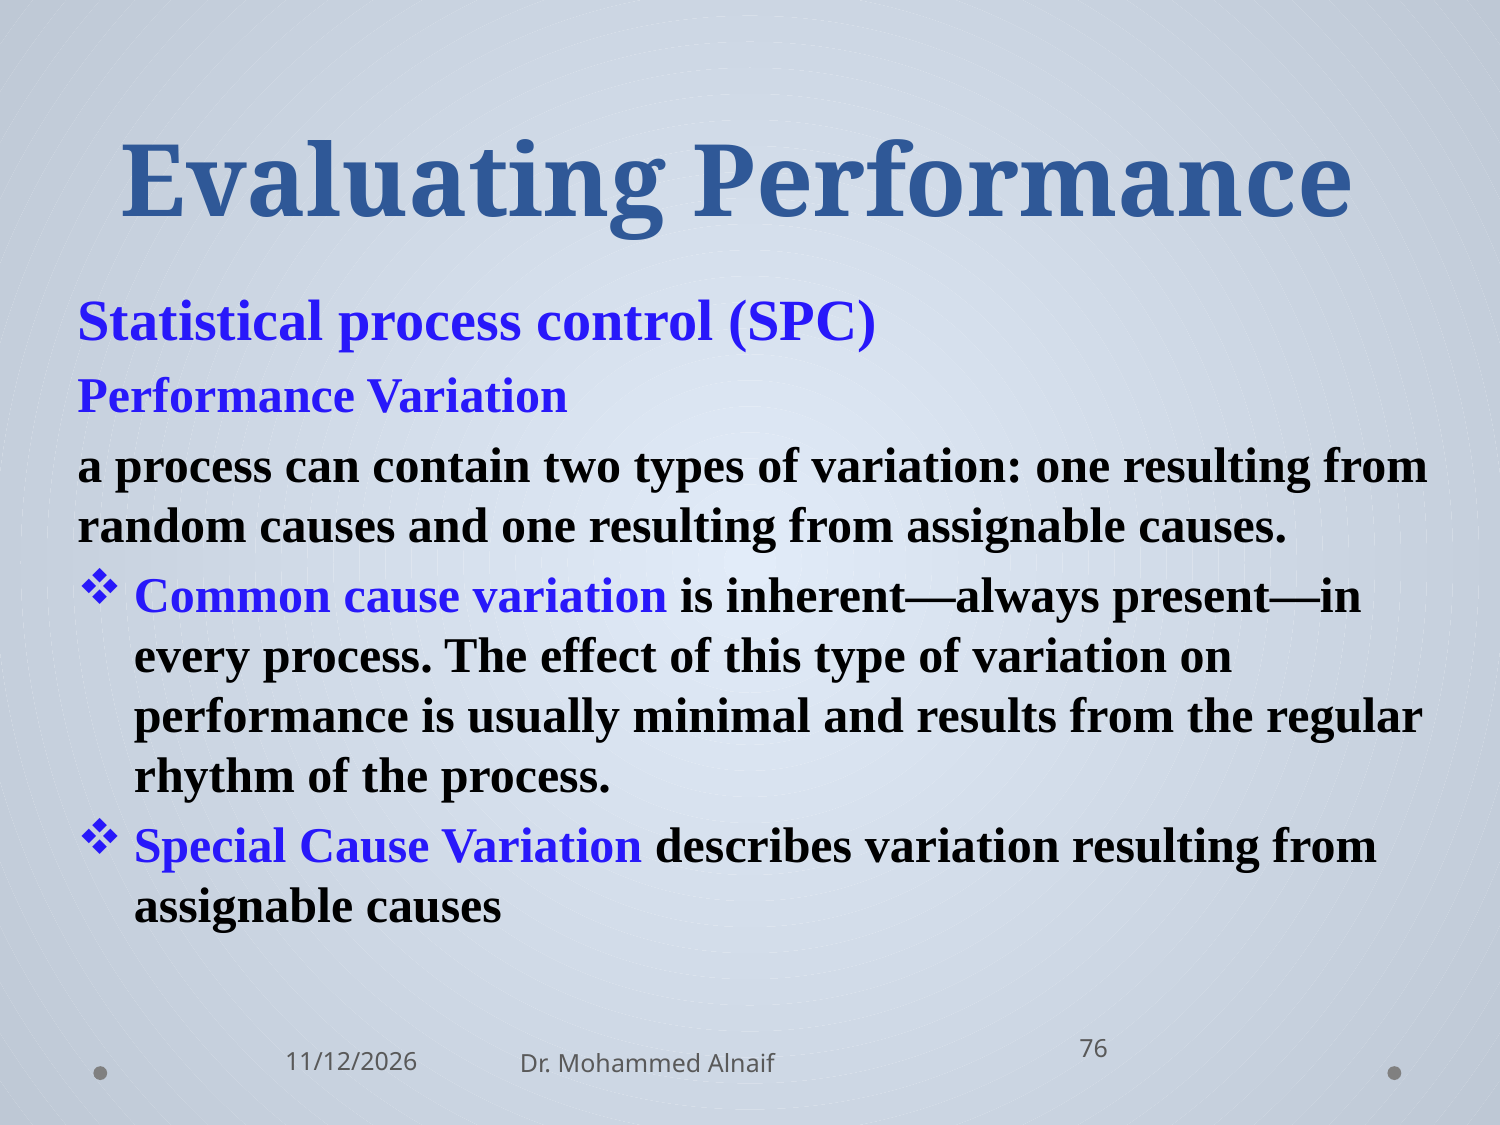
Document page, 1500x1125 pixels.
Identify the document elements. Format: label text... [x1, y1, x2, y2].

footer Dr. Mohammed Alnaif [512, 1025, 988, 1100]
title Evaluating Performance [100, 78, 1376, 244]
subtitle Statistical process control (SPC) Performance Variation a process can contain two types of variation: one resulting from random causes and one resulting from assignable causes. Common cause variation is inherent—always present—in every process. The effect of this type of variation on performance is usually minimal and results from the regular rhythm of the process. Special Cause Variation describes variation resulting from assignable causes [62, 275, 1463, 1013]
slide_number 76 [1074, 1012, 1425, 1088]
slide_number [75, 1025, 425, 1100]
